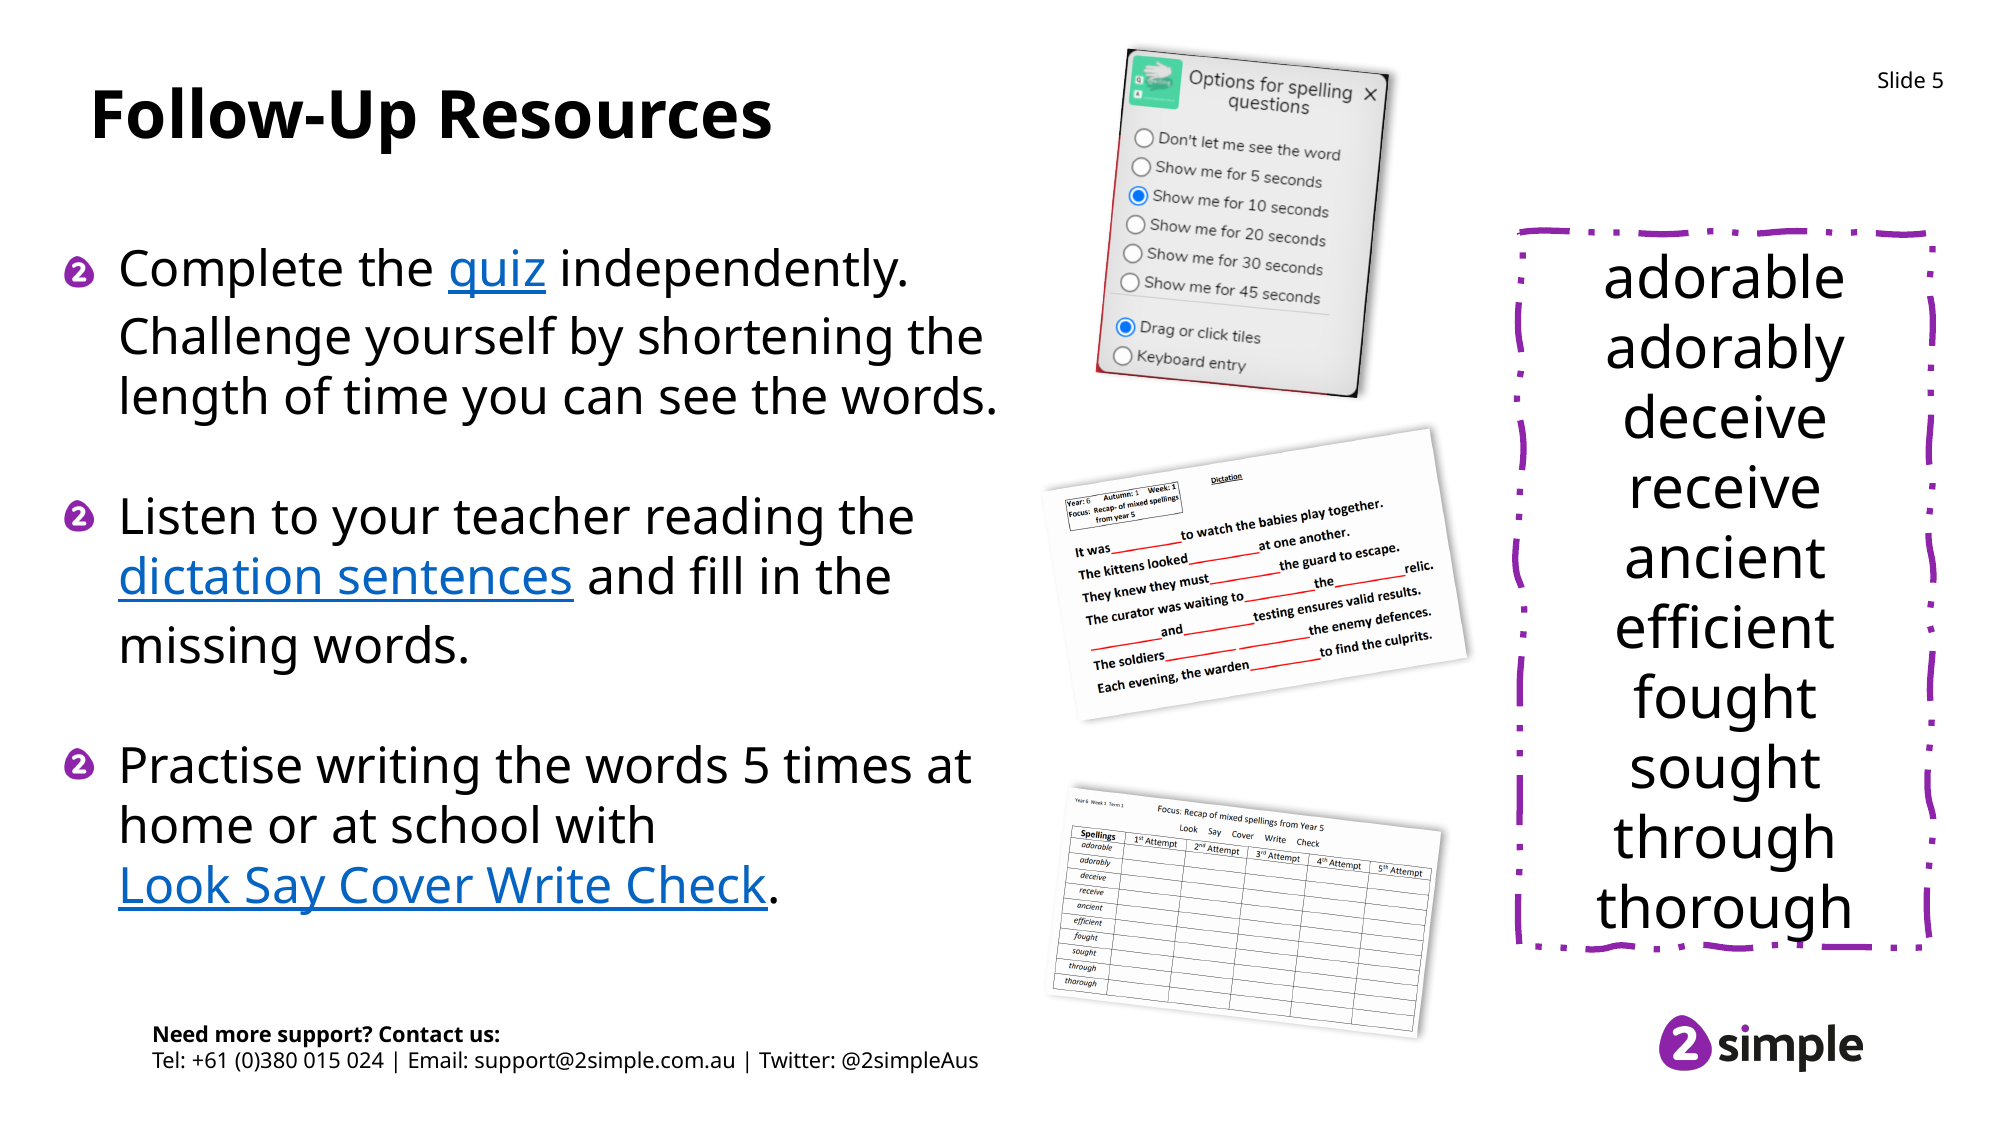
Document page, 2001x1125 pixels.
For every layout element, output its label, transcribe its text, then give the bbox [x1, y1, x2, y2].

title Follow-Up Resources [74, 42, 1800, 192]
picture [1042, 429, 1466, 720]
text_box adorable adorably deceive receive ancient efficient fought sought through thorough [1515, 230, 1934, 950]
text_box Need more support? Contact us: Tel: +61 (0)380 015 024 | Email: support@2simple.com.au | Twitter: @2simpleAus [137, 1013, 1863, 1081]
text_box Slide 5 [1862, 59, 1976, 101]
picture [62, 253, 96, 289]
picture [1045, 788, 1440, 1017]
picture [62, 497, 96, 533]
picture [1659, 1015, 1863, 1073]
picture [62, 745, 96, 781]
picture [1096, 49, 1389, 398]
text_box Complete the quiz independently. Challenge yourself by shortening the length of time you can see the words. Listen to your teacher reading the dictation sentences and fill in the missing words. Practise writing the words 5 times at home or at school with Look Say Cover Write Check. [47, 229, 1074, 989]
